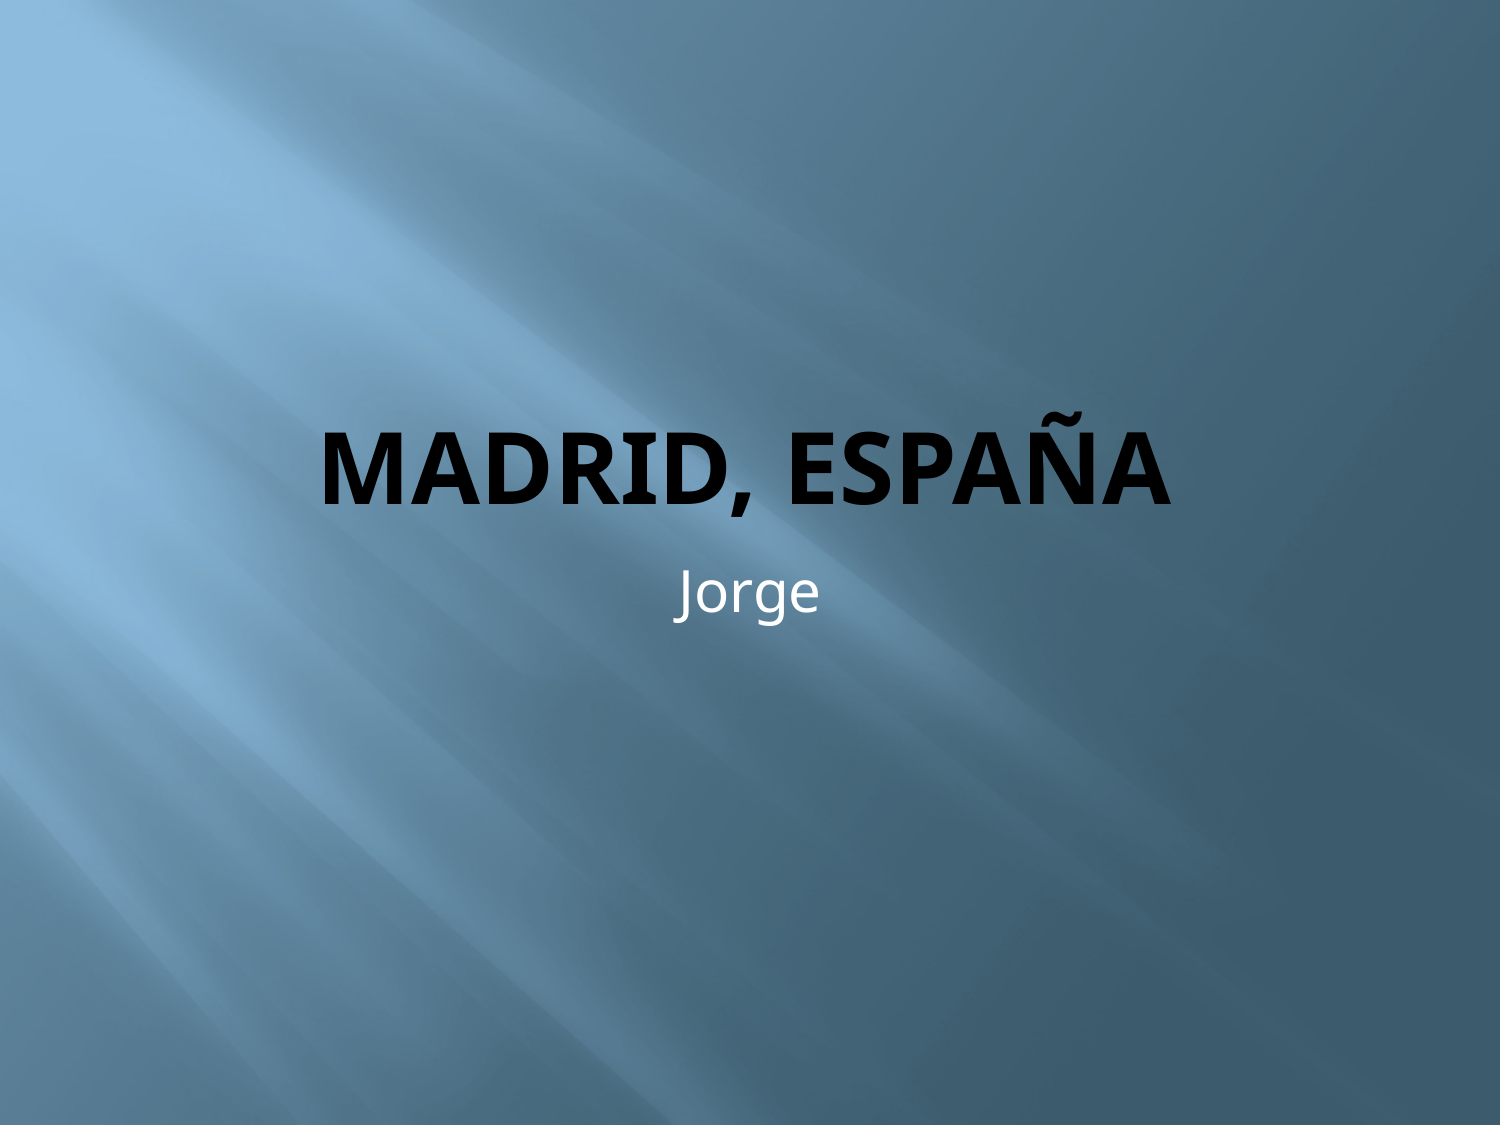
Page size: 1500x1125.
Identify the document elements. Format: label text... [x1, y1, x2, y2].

title Madrid, España [69, 224, 1420, 525]
subtitle Jorge [225, 546, 1275, 834]
